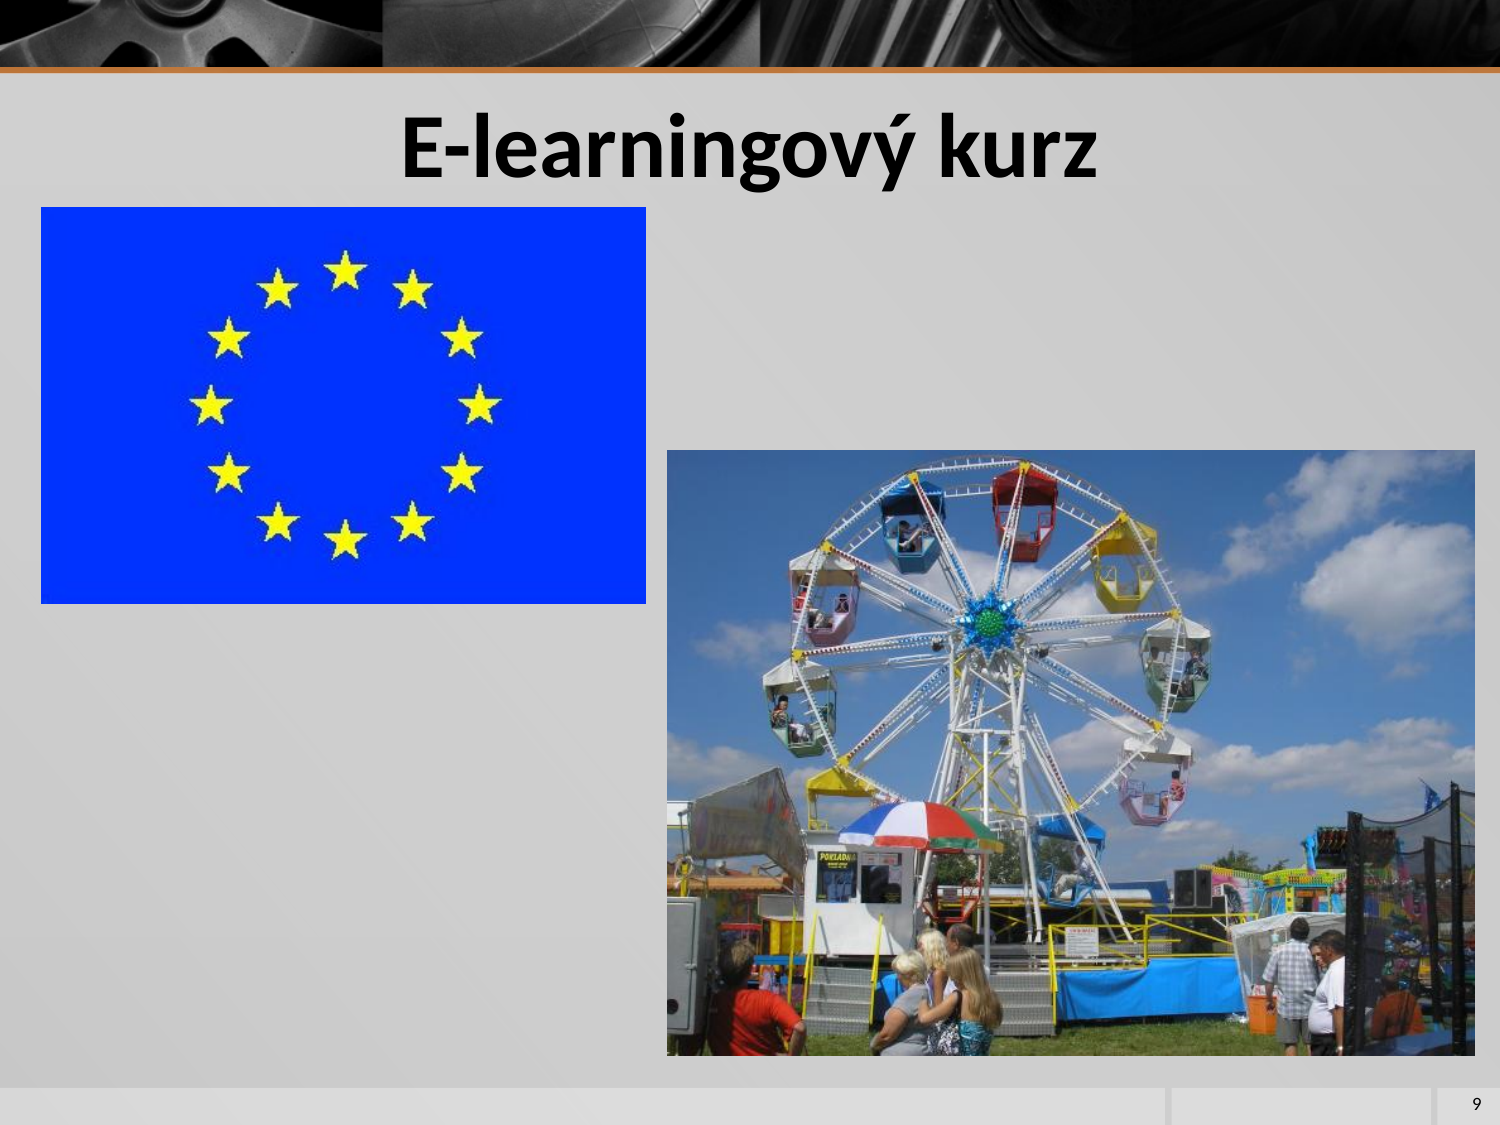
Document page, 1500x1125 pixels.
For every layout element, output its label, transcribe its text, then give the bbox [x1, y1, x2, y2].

picture [667, 449, 1475, 1056]
text_box E-learningový kurz [100, 78, 1400, 203]
picture [0, 0, 1500, 67]
slide_number 9 [1434, 1084, 1497, 1122]
picture [41, 206, 647, 605]
